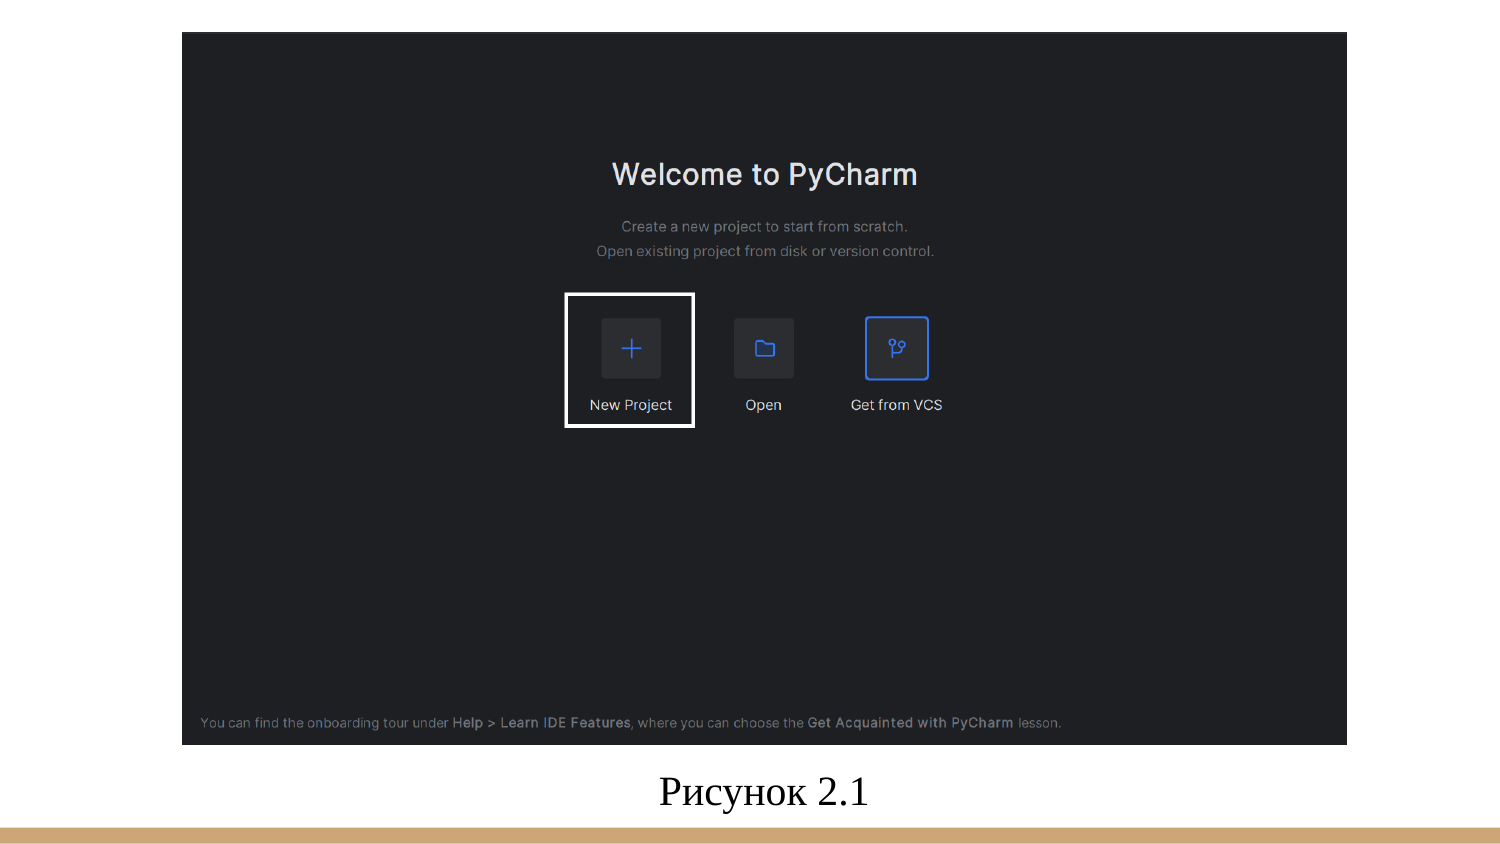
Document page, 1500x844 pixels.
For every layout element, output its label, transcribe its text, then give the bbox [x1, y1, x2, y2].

picture [181, 32, 1348, 745]
title Рисунок 2.1 [182, 760, 1347, 818]
